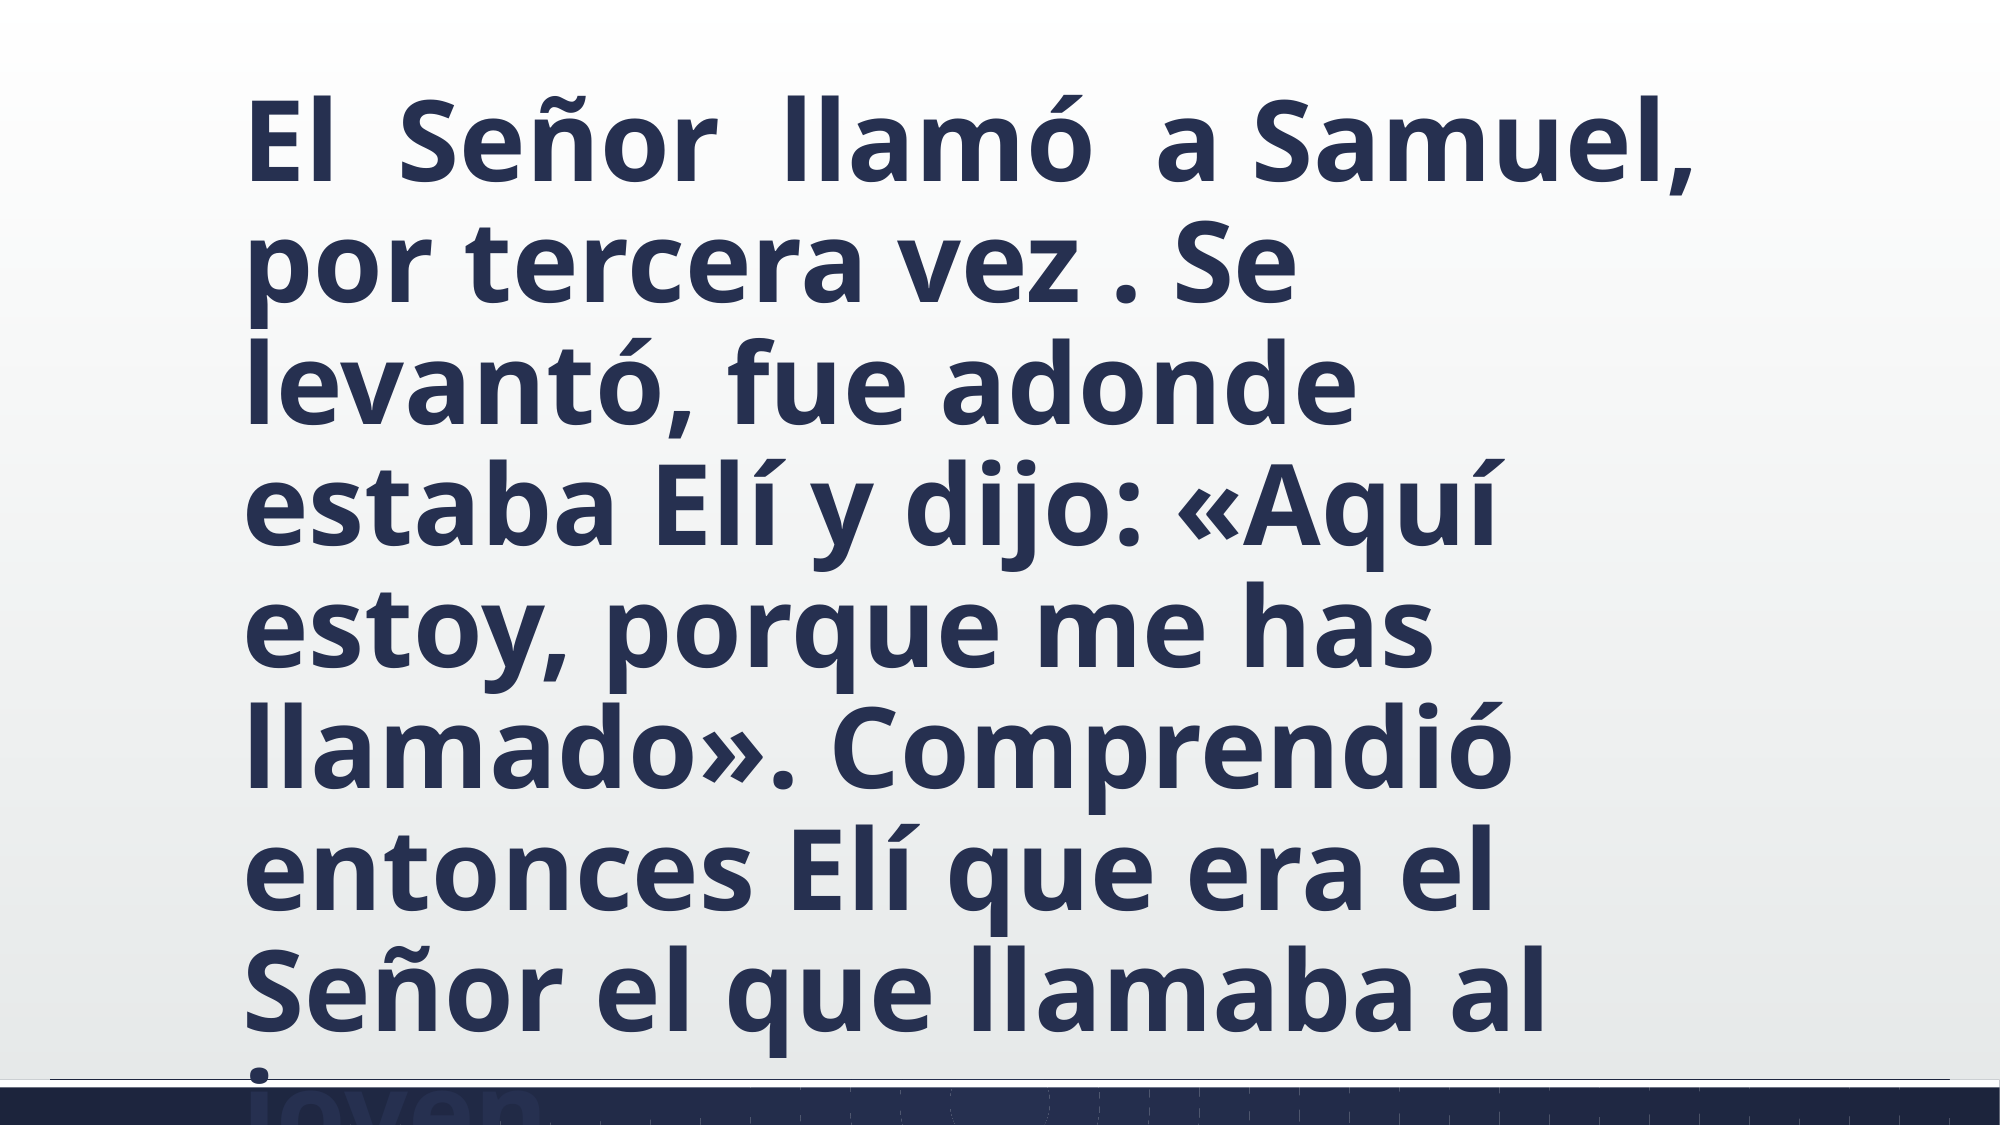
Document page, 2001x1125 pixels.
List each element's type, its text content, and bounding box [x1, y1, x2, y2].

list El Señor llamó a Samuel, por tercera vez . Se levantó, fue adonde estaba Elí y dijo: «Aquí estoy, porque me has llamado». Comprendió entonces Elí que era el Señor el que llamaba al joven. [219, 76, 1780, 990]
